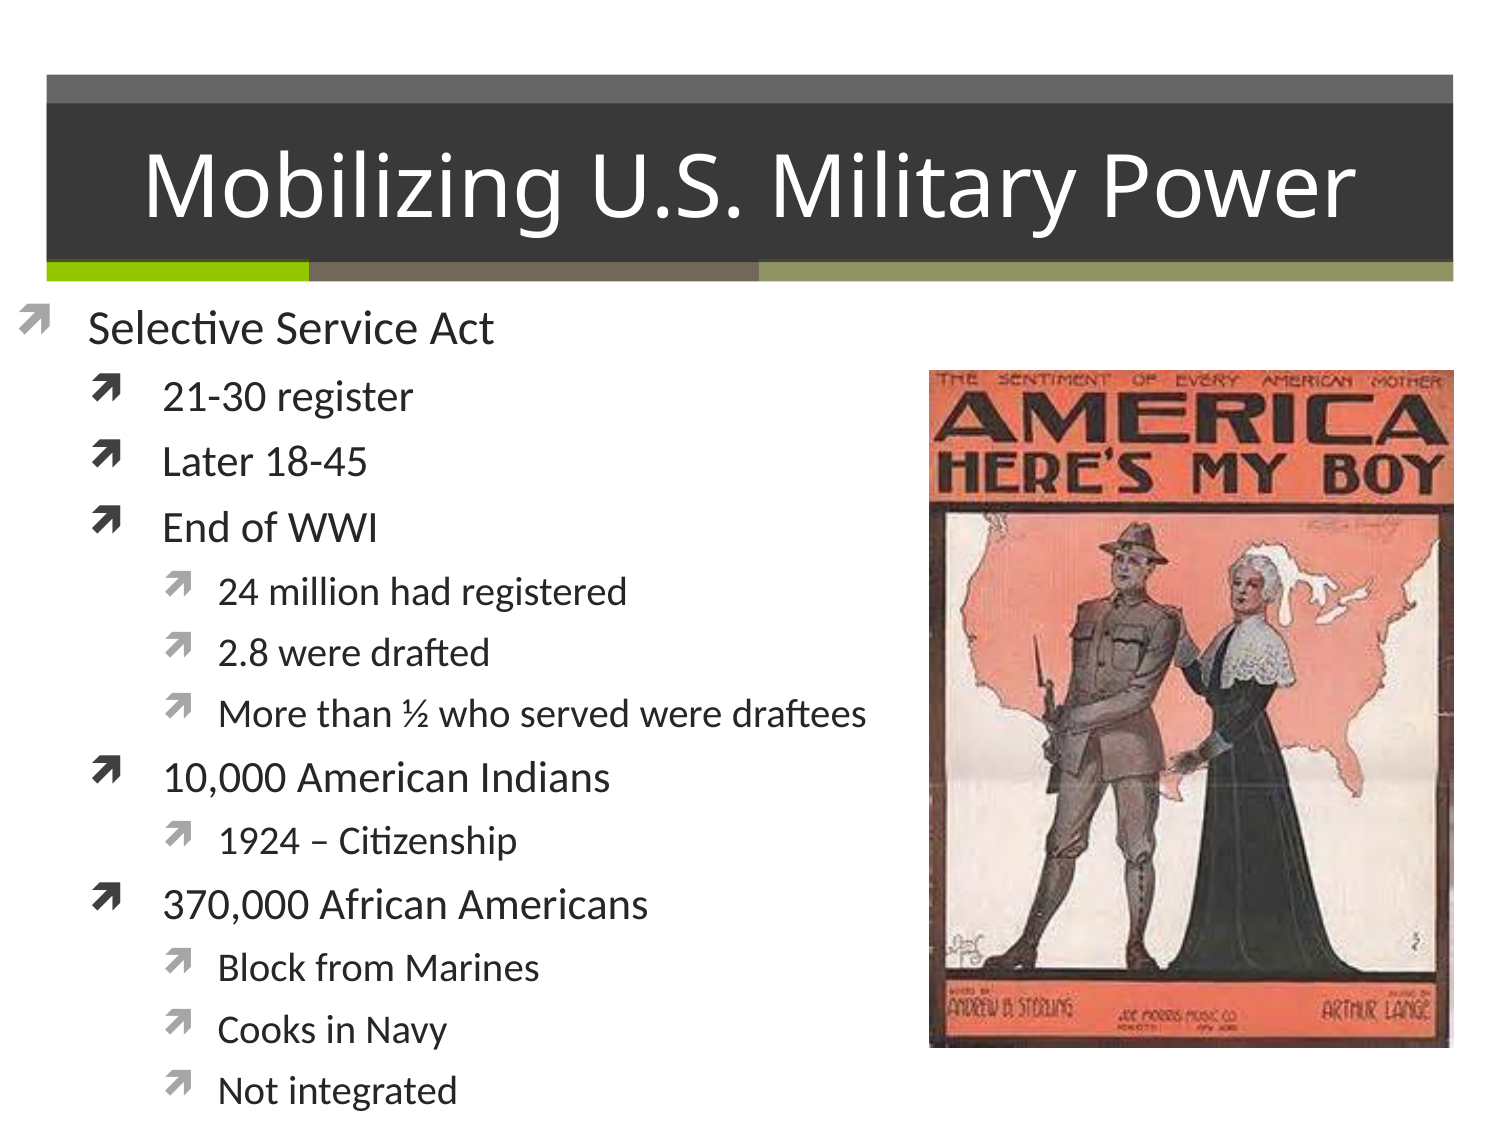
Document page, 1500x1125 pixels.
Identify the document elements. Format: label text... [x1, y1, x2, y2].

picture [928, 369, 1454, 1048]
title Mobilizing U.S. Military Power [46, 103, 1454, 263]
list Selective Service Act 21-30 register Later 18-45 End of WWI 24 million had registered 2.8 were drafted More than ½ who served were draftees 10,000 American Indians 1924 – Citizenship 370,000 African Americans Block from Marines Cooks in Navy Not integrated [0, 287, 1500, 1125]
